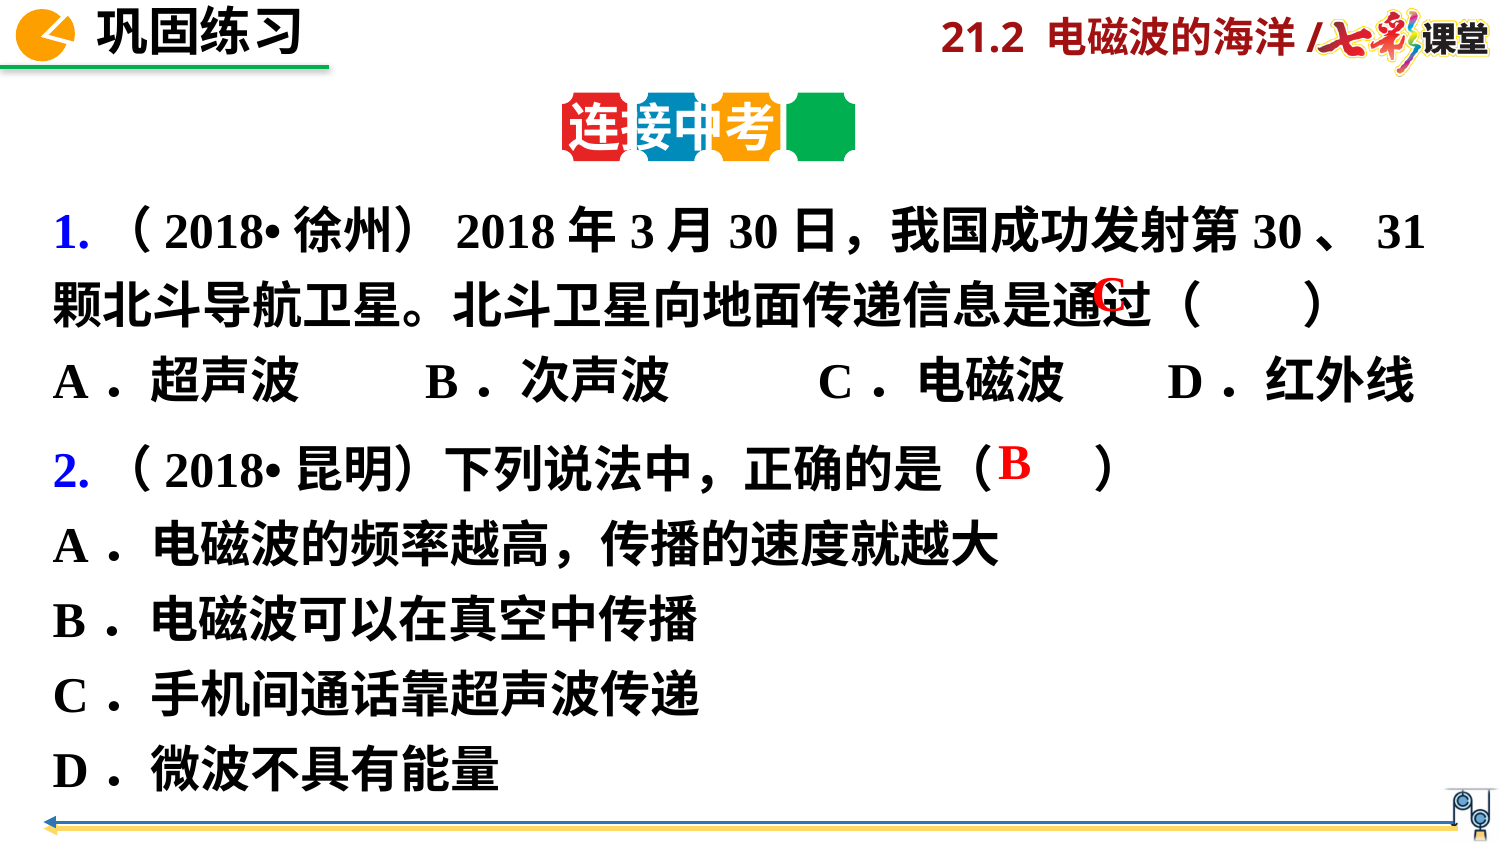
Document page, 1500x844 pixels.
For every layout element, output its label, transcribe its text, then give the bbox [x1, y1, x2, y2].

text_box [552, 86, 862, 165]
text_box 1.（2018•徐州）2018年3月30日，我国成功发射第30、31颗北斗导航卫星。北斗卫星向地面传递信息是通过（ ） A．超声波 B．次声波 C．电磁波 D．红外线 [37, 176, 1487, 416]
picture [1313, 7, 1492, 77]
picture [1449, 793, 1493, 836]
text_box 2.（2018•昆明）下列说法中，正确的是（ ） A．电磁波的频率越高，传播的速度就越大 B．电磁波可以在真空中传播 C．手机间通话靠超声波传递 D．微波不具有能量 [38, 415, 1428, 805]
text_box B [983, 422, 1047, 497]
text_box C [1076, 254, 1143, 329]
